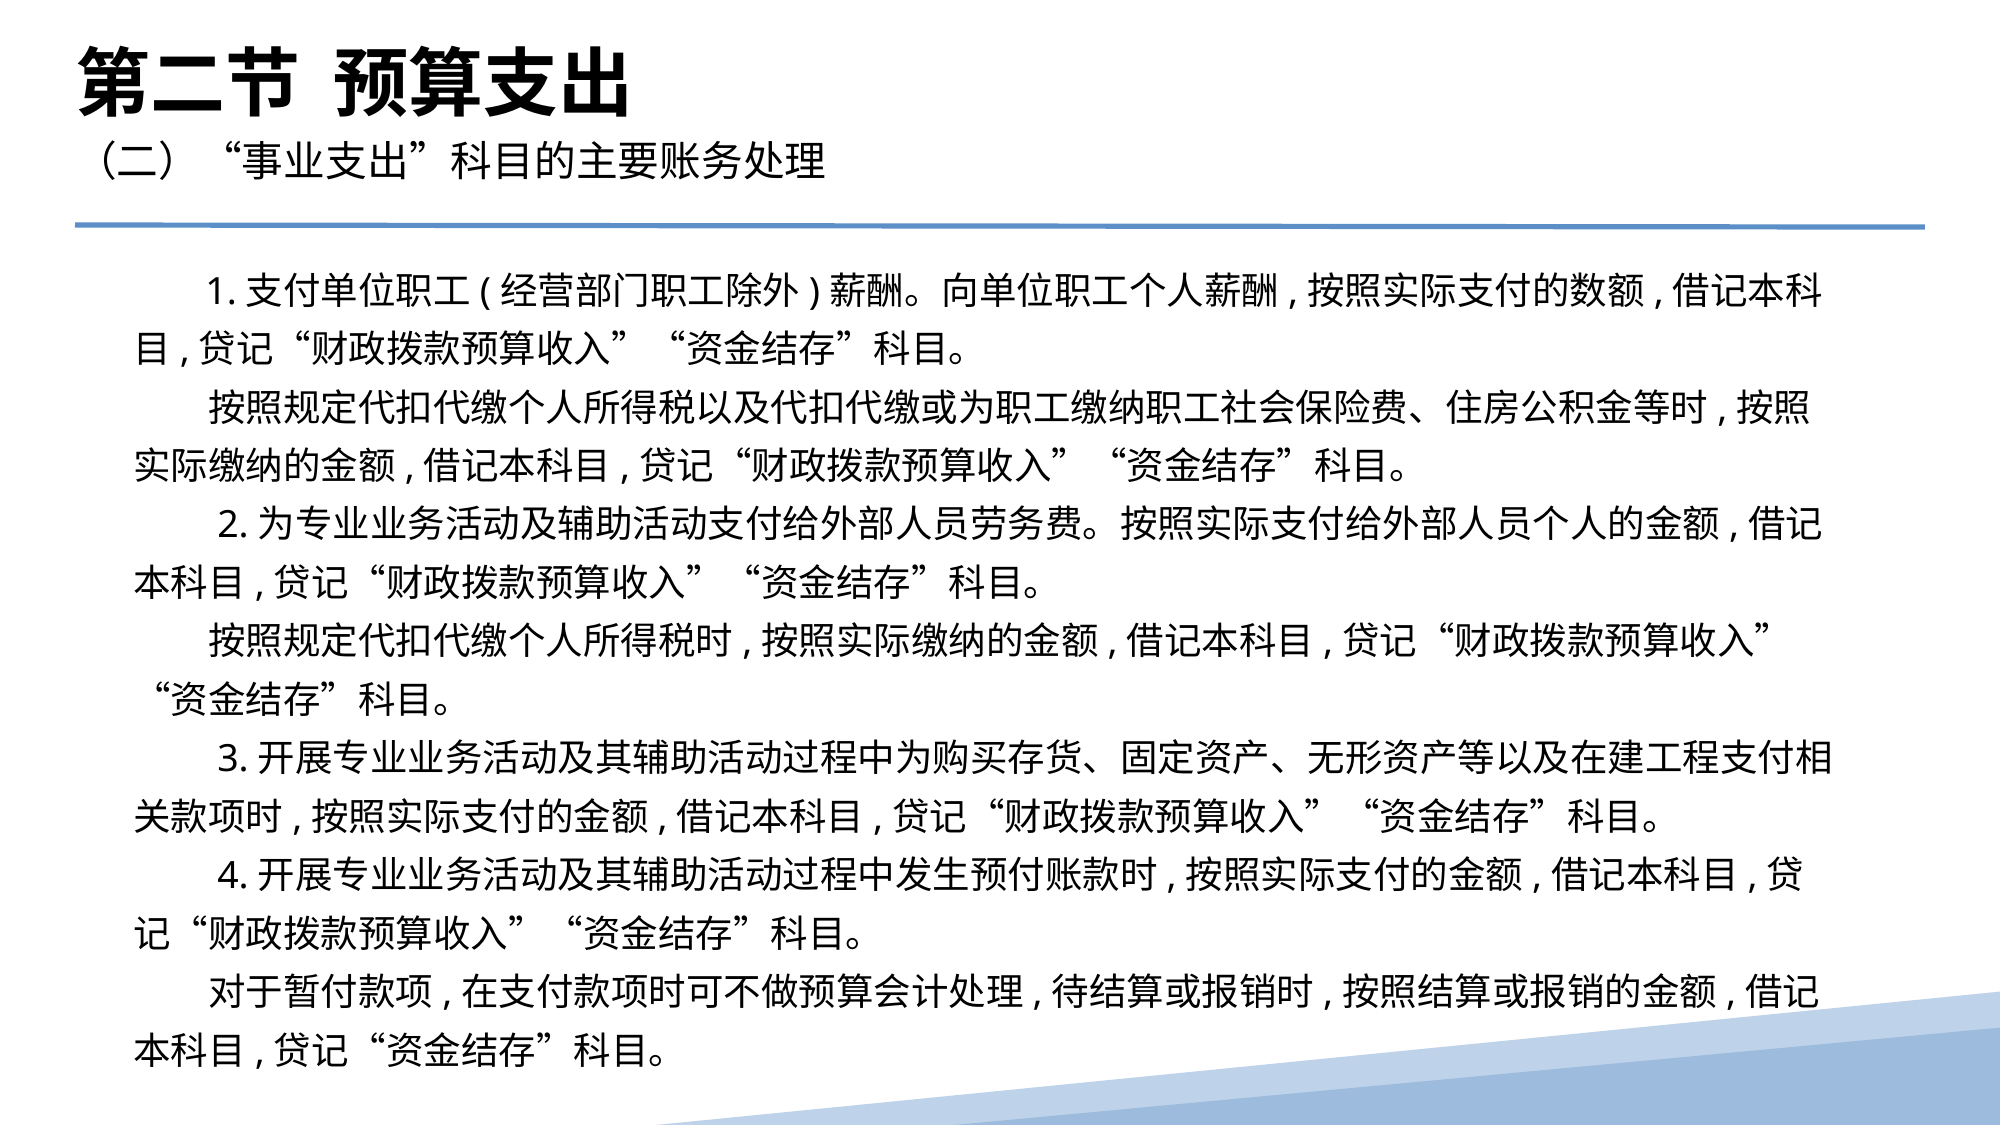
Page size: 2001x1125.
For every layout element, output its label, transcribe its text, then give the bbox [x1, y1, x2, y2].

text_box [74, 224, 1925, 228]
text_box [656, 991, 2000, 1125]
text_box （二）“事业支出”科目的主要账务处理 [75, 124, 1925, 200]
text_box 第二节 预算支出 [75, 24, 1925, 124]
text_box 1.支付单位职工(经营部门职工除外)薪酬。向单位职工个人薪酬,按照实际支付的数额,借记本科目,贷记“财政拨款预算收入”“资金结存”科目。 按照规定代扣代缴个人所得税以及代扣代缴或为职工缴纳职工社会保险费、住房公积金等时,按照实际缴纳的金额,借记本科目,贷记“财政拨款预算收入”“资金结存”科目。 2.为专业业务活动及辅助活动支付给外部人员劳务费。按照实际支付给外部人员个人的金额,借记本科目,贷记“财政拨款预算收入”“资金结存”科目。 按照规定代扣代缴个人所得税时,按照实际缴纳的金额,借记本科目,贷记“财政拨款预算收入”“资金结存”科目。 3.开展专业业务活动及其辅助活动过程中为购买存货、固定资产、无形资产等以及在建工程支付相关款项时,按照实际支付的金额,借记本科目,贷记“财政拨款预算收入”“资金结存”科目。 4.开展专业业务活动及其辅助活动过程中发生预付账款时,按照实际支付的金额,借记本科目,贷记“财政拨款预算收入”“资金结存”科目。 对于暂付款项,在支付款项时可不做预算会计处理,待结算或报销时,按照结算或报销的金额,借记本科目,贷记“资金结存”科目。 [118, 245, 1849, 1085]
